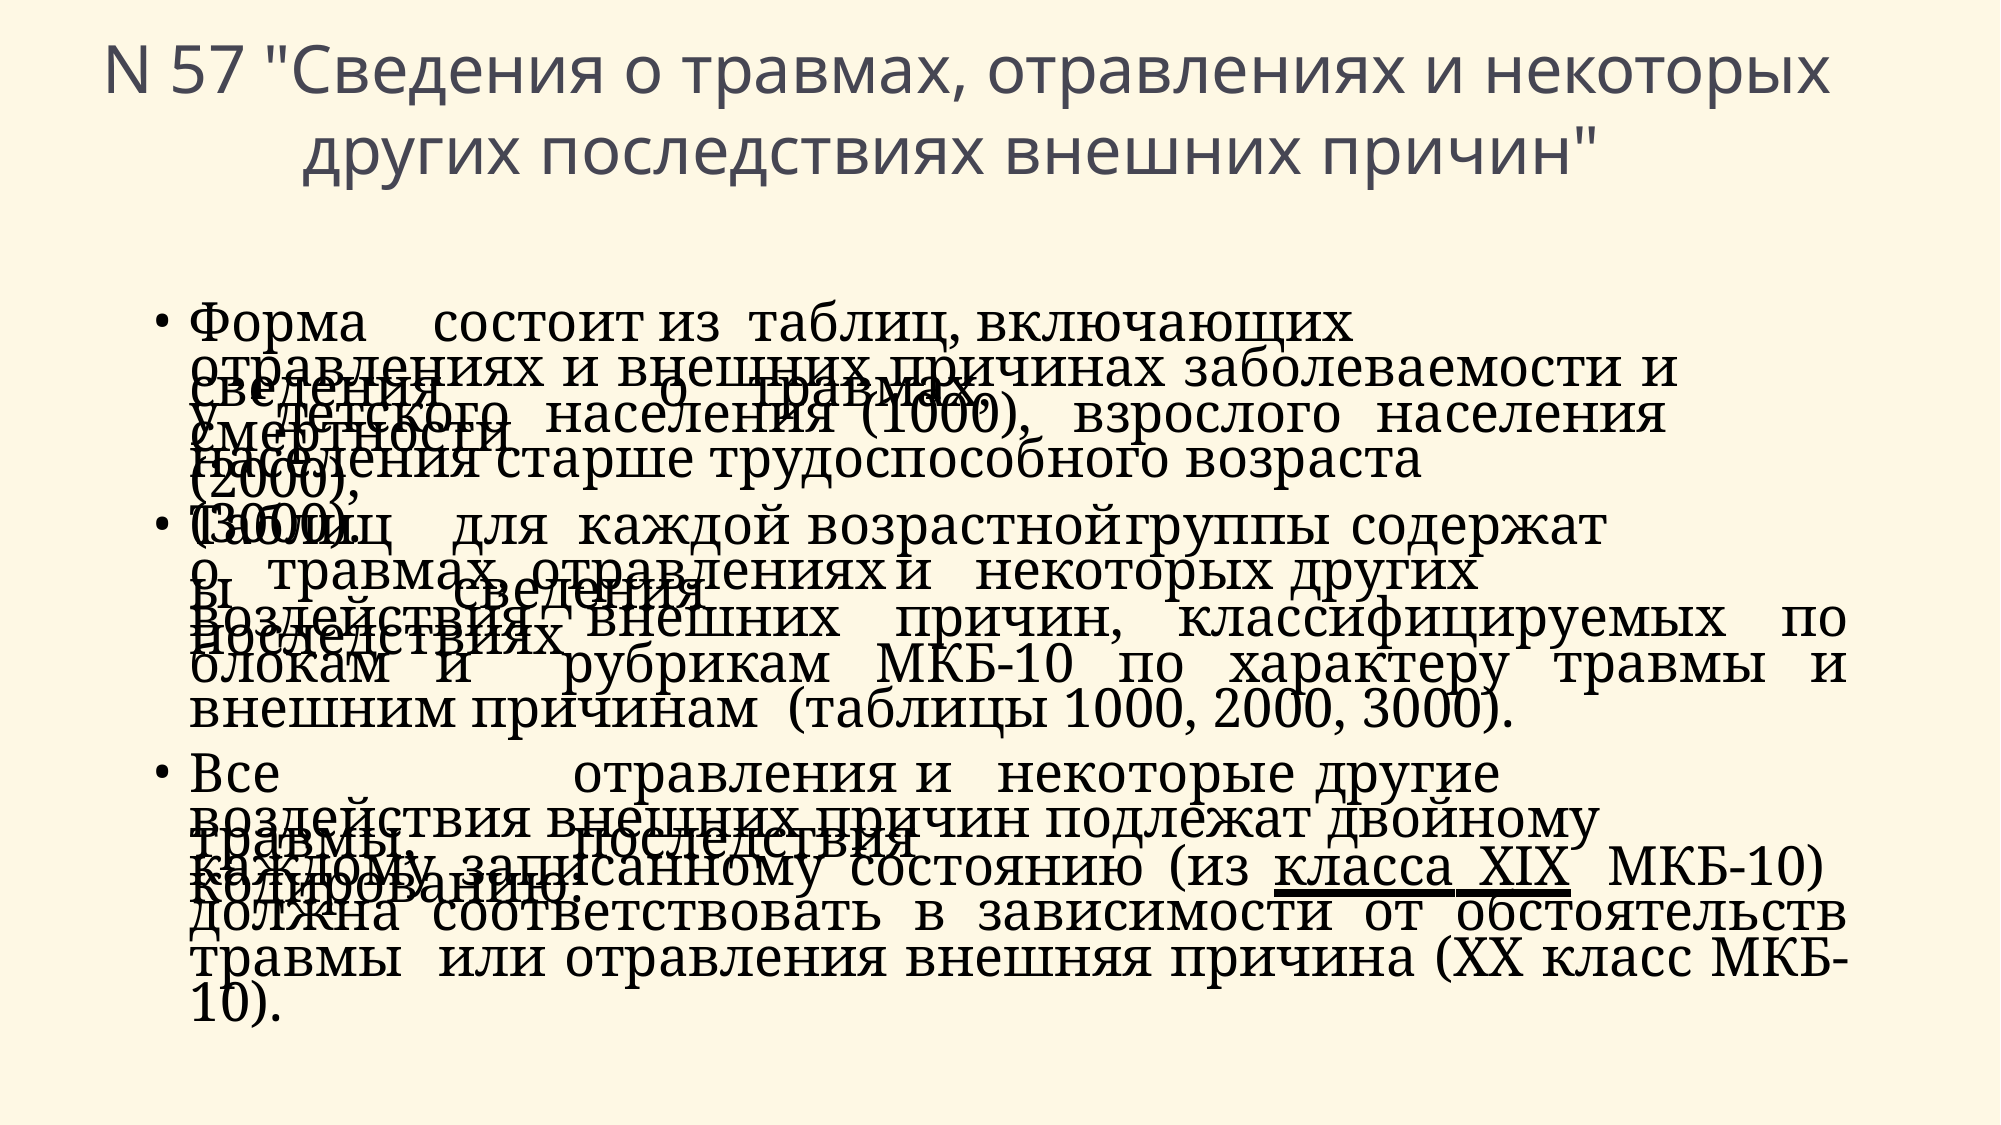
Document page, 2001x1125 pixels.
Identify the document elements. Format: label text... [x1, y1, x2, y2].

title N 57 "Сведения о травмах, отравлениях и некоторых других последствиях внешних причин" [99, 0, 1900, 188]
text_box Таблицы [150, 487, 422, 620]
text_box для каждой возрастной группы содержат сведения [450, 487, 1850, 533]
text_box о травмах, отравлениях и некоторых других последствиях [187, 533, 1850, 578]
text_box отравлениях и внешних причинах заболеваемости и смертности [187, 330, 1850, 376]
text_box каждому записанному состоянию (из класса XIX МКБ-10) должна соответствовать в зависимости от обстоятельств травмы или отравления внешняя причина (XX класс МКБ-10). [187, 827, 1850, 1031]
text_box у детского населения (1000), взрослого населения (2000), [187, 376, 1850, 487]
text_box воздействия внешних причин, классифицируемых по блокам и рубрикам МКБ-10 по характеру травмы и внешним причинам (таблицы 1000, 2000, 3000). [187, 578, 1850, 737]
text_box отравления и некоторые другие последствия [570, 736, 1850, 781]
text_box воздействия внешних причин подлежат двойному кодированию: [187, 781, 1850, 827]
text_box Форма состоит из таблиц, включающих сведения о травмах, [150, 284, 1850, 417]
text_box Все травмы, [150, 736, 527, 869]
text_box населения старше трудоспособного возраста (3000). [187, 421, 1499, 533]
